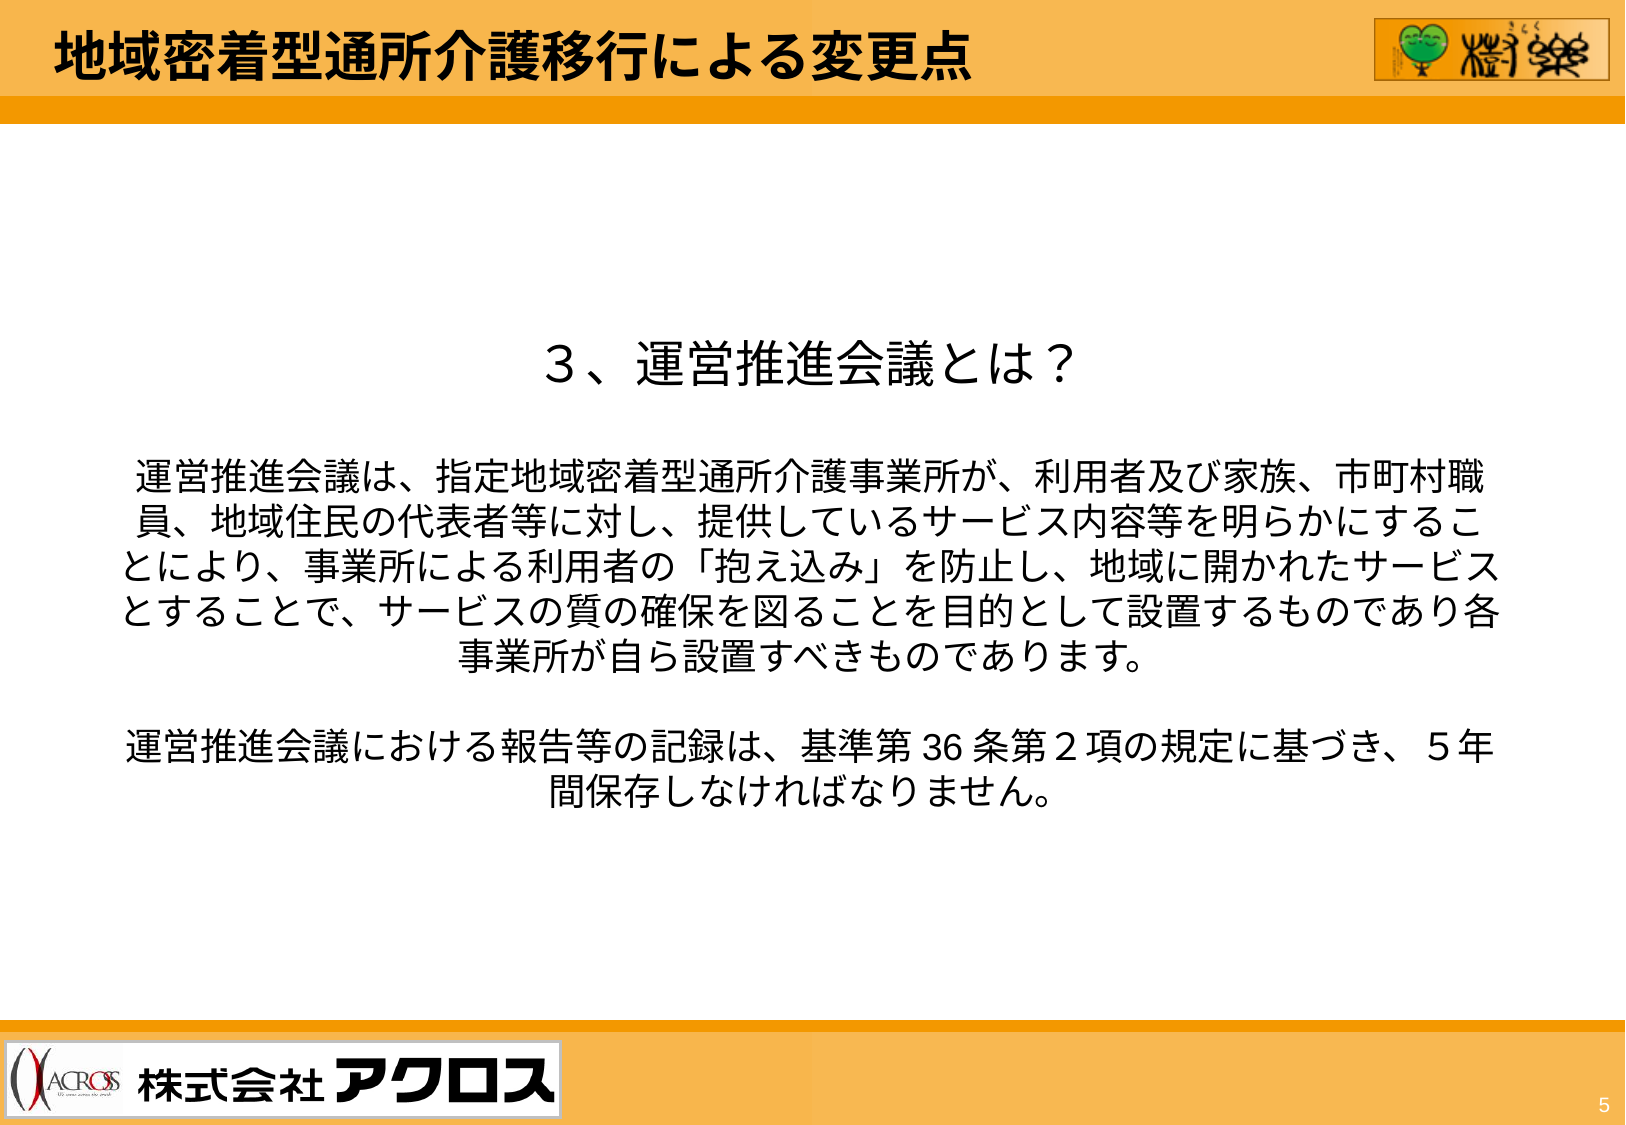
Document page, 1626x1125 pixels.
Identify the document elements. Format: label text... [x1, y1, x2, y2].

picture [0, 1020, 1625, 1125]
picture [0, 0, 1625, 124]
slide_number 5 [1452, 1082, 1625, 1125]
text_box ３、運営推進会議とは？ 運営推進会議は、指定地域密着型通所介護事業所が、利用者及び家族、市町村職員、地域住民の代表者等に対し、提供しているサービス内容等を明らかにすることにより、事業所による利用者の「抱え込み」を防止し、地域に開かれたサービスとすることで、サービスの質の確保を図ることを目的として設置するものであり各事業所が自ら設置すべきものであります。 運営推進会議における報告等の記録は、基準第36条第２項の規定に基づき、５年間保存しなければなりません。 [100, 177, 1520, 968]
text_box 地域密着型通所介護移行による変更点 [38, 0, 1004, 94]
